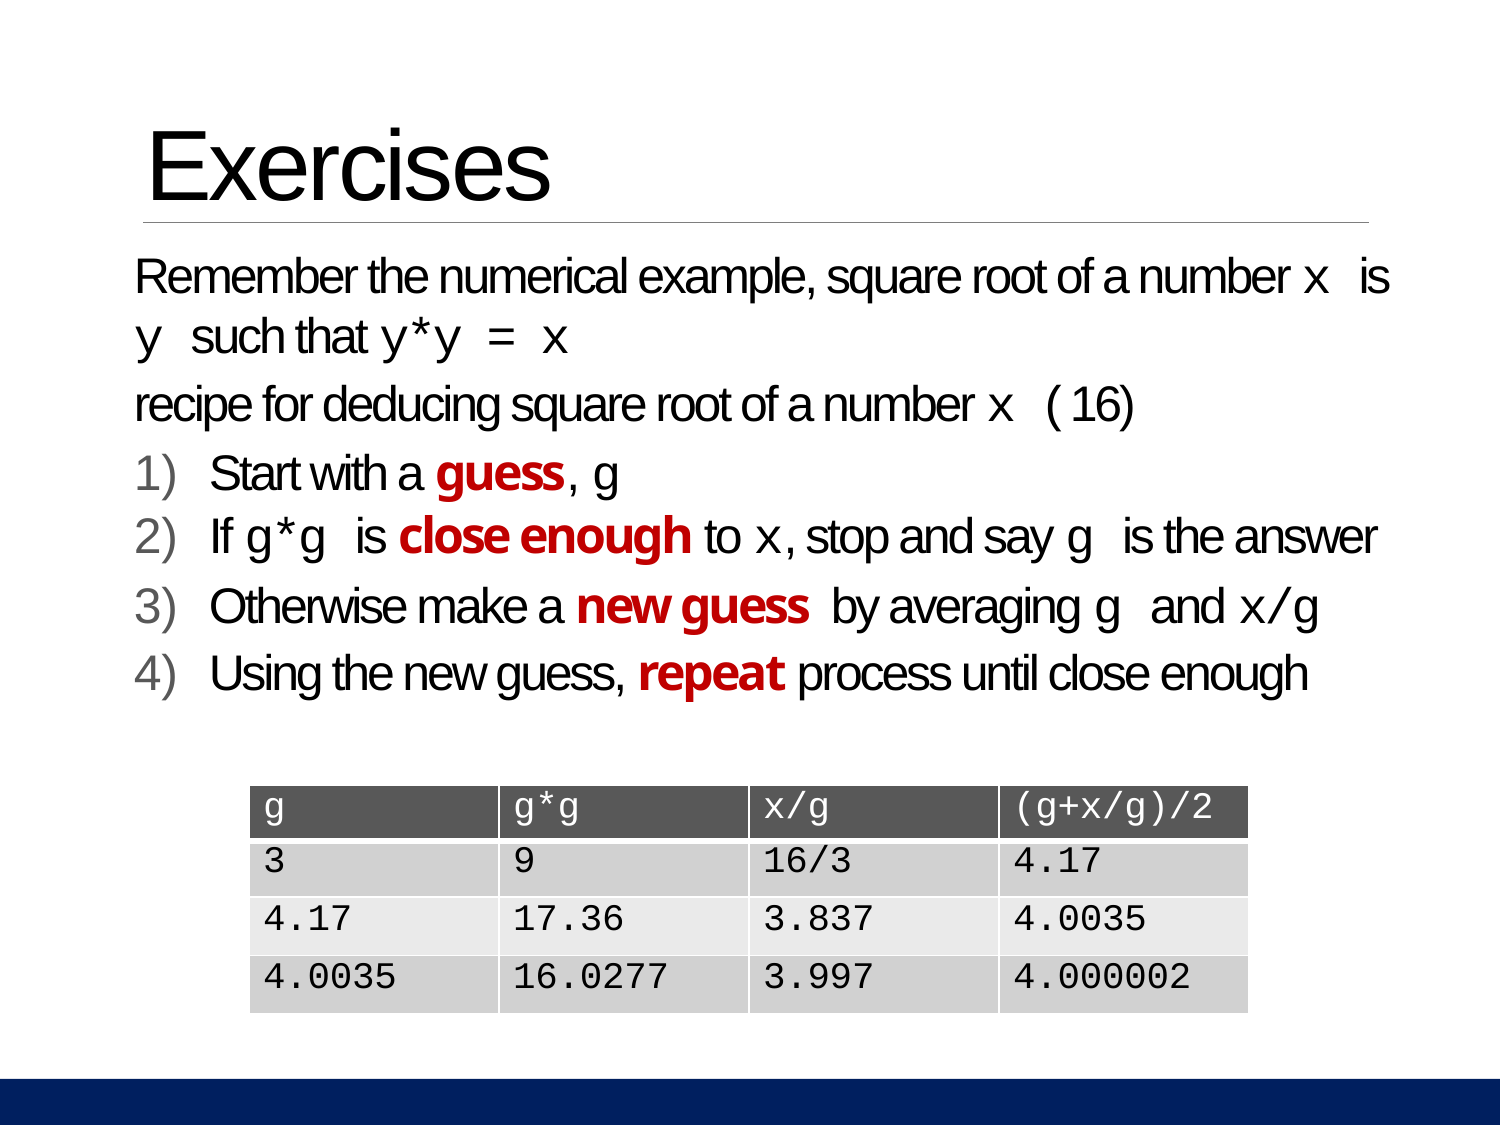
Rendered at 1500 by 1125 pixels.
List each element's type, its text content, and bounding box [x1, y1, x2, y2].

table_cell 3.837 [750, 898, 998, 955]
table_cell 9 [500, 844, 748, 896]
table_header g [250, 786, 498, 838]
table_cell 3.997 [750, 956, 998, 1013]
table_cell 16.0277 [500, 956, 748, 1013]
table_cell 4.17 [1000, 844, 1248, 896]
table_header (g+x/g)/2 [1000, 786, 1248, 838]
table_header g*g [500, 786, 748, 838]
table_cell 17.36 [500, 898, 748, 955]
table_cell 3 [250, 844, 498, 896]
table_header x/g [750, 786, 998, 838]
table_cell 4.000002 [1000, 956, 1248, 1013]
table_cell 4.17 [250, 898, 498, 955]
title Exercises [143, 98, 1338, 234]
table_cell 4.0035 [1000, 898, 1248, 955]
text_box Remember the numerical example, square root of a number x is y such that y*y = x recipe for deducing square root of a number x (16) Start with a guess, g If g*g is close enough to x, stop and say g is the answer Otherwise make a new guess by averaging g and x/g Using the new guess, repeat process until close enough [131, 234, 1400, 764]
table_cell 16/3 [750, 844, 998, 896]
table_cell 4.0035 [250, 956, 498, 1013]
